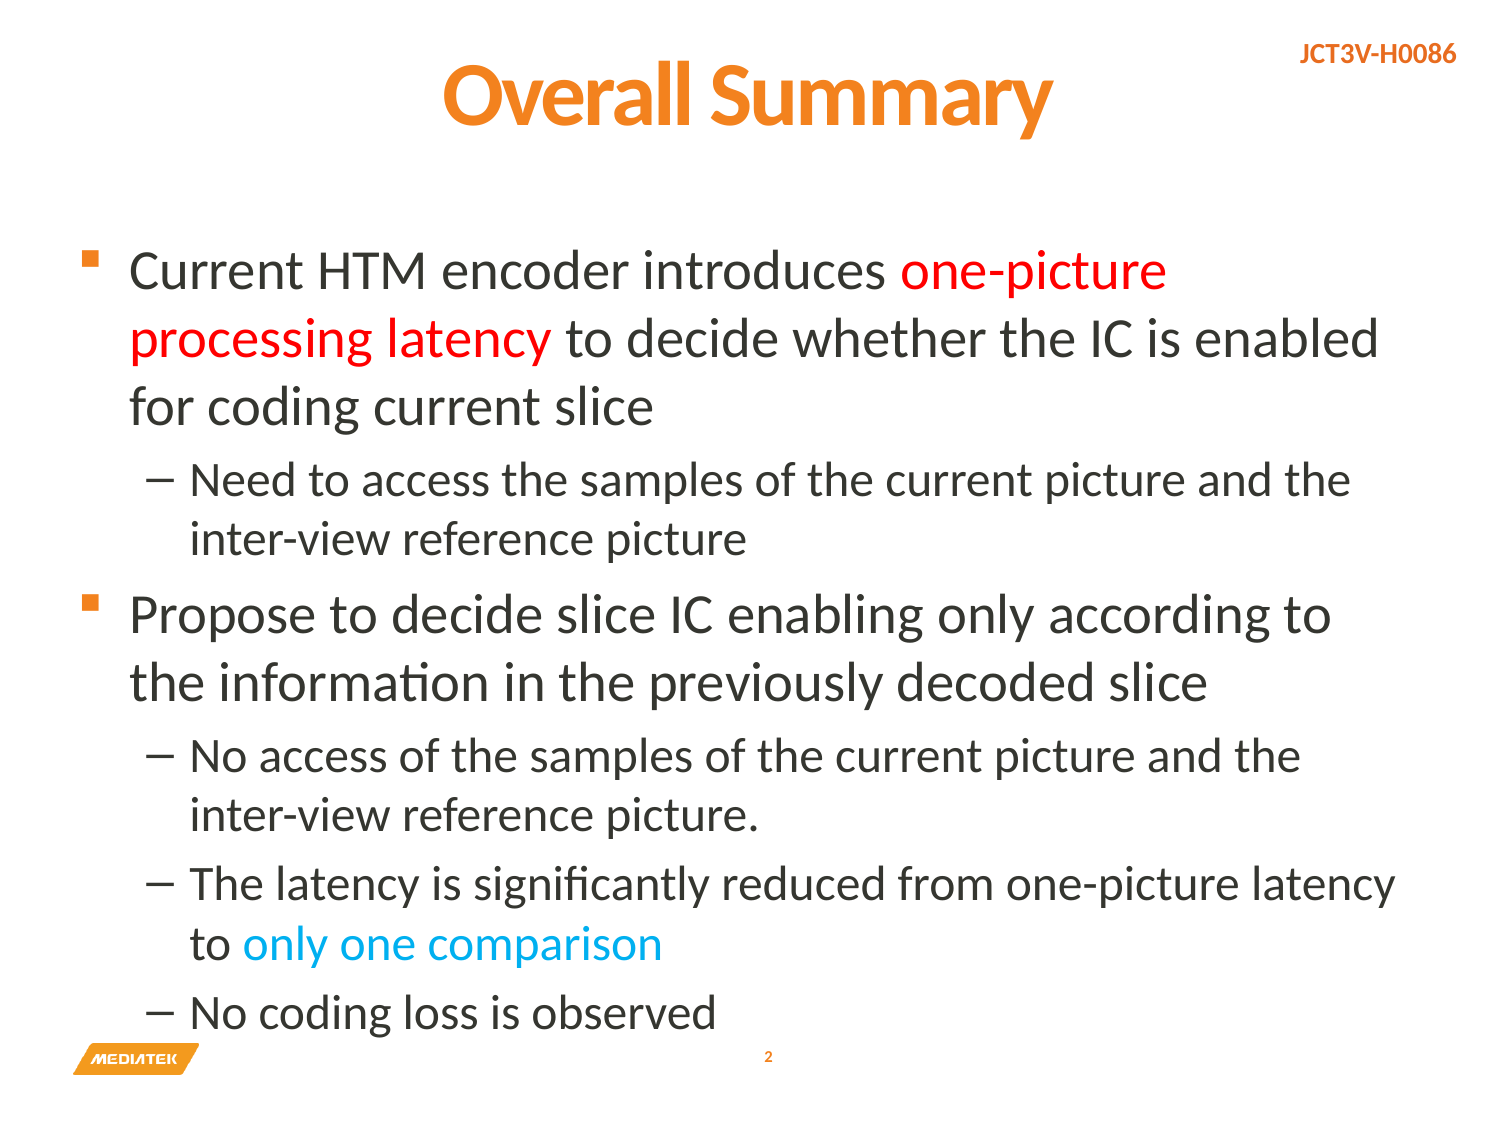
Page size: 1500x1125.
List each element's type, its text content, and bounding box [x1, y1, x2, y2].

slide_number 2 [711, 1022, 788, 1089]
list Current HTM encoder introduces one-picture processing latency to decide whether the IC is enabled for coding current slice Need to access the samples of the current picture and the inter-view reference picture Propose to decide slice IC enabling only according to the information in the previously decoded slice No access of the samples of the current picture and the inter-view reference picture. The latency is significantly reduced from one-picture latency to only one comparison No coding loss is observed [62, 224, 1424, 1050]
title Overall Summary [87, 47, 1410, 200]
picture [73, 1050, 199, 1075]
